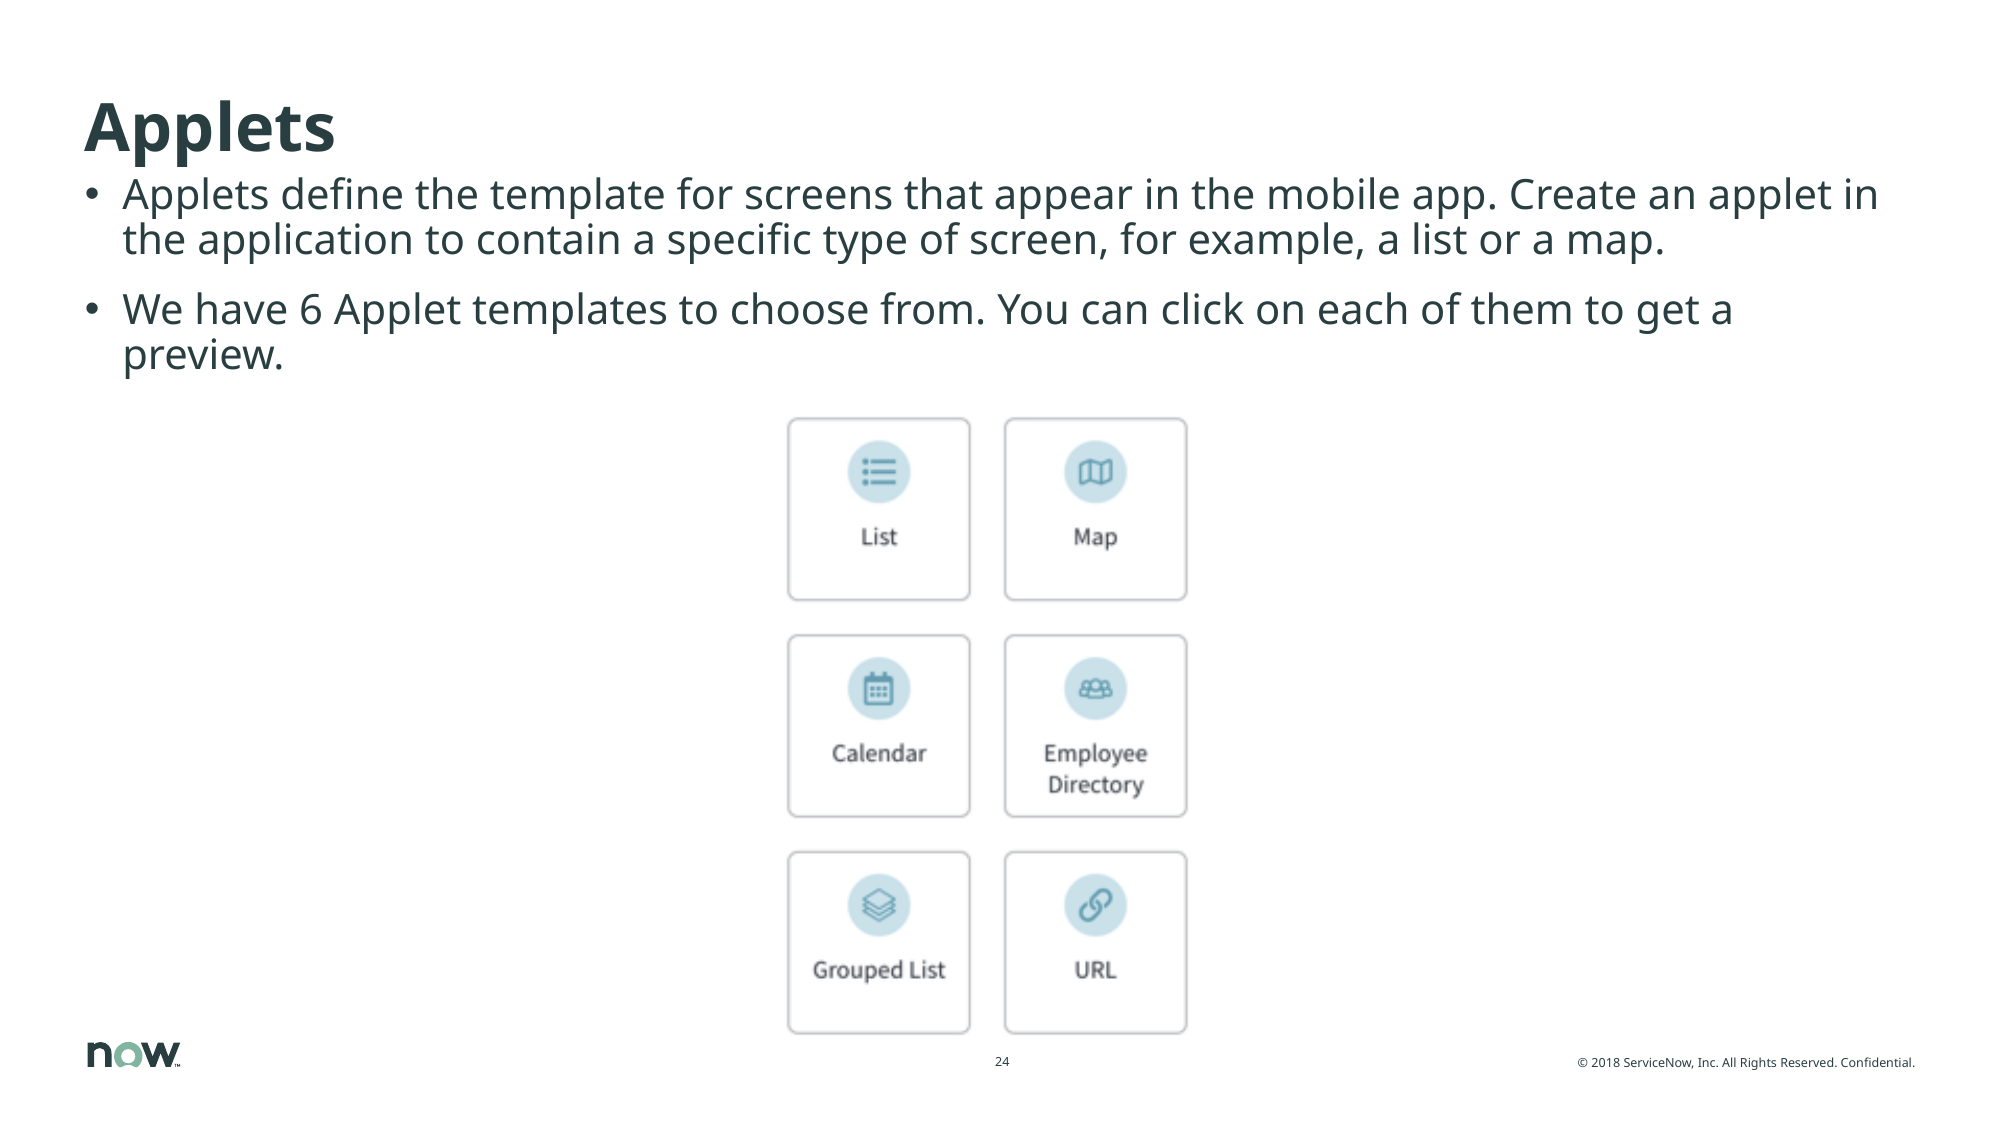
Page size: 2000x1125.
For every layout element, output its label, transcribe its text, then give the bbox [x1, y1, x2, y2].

picture [773, 397, 1205, 1054]
title Applets [69, 56, 1911, 166]
list Applets define the template for screens that appear in the mobile app. Create an applet in the application to contain a specific type of screen, for example, a list or a map. We have 6 Applet templates to choose from. You can click on each of them to get a preview. [69, 165, 1909, 910]
